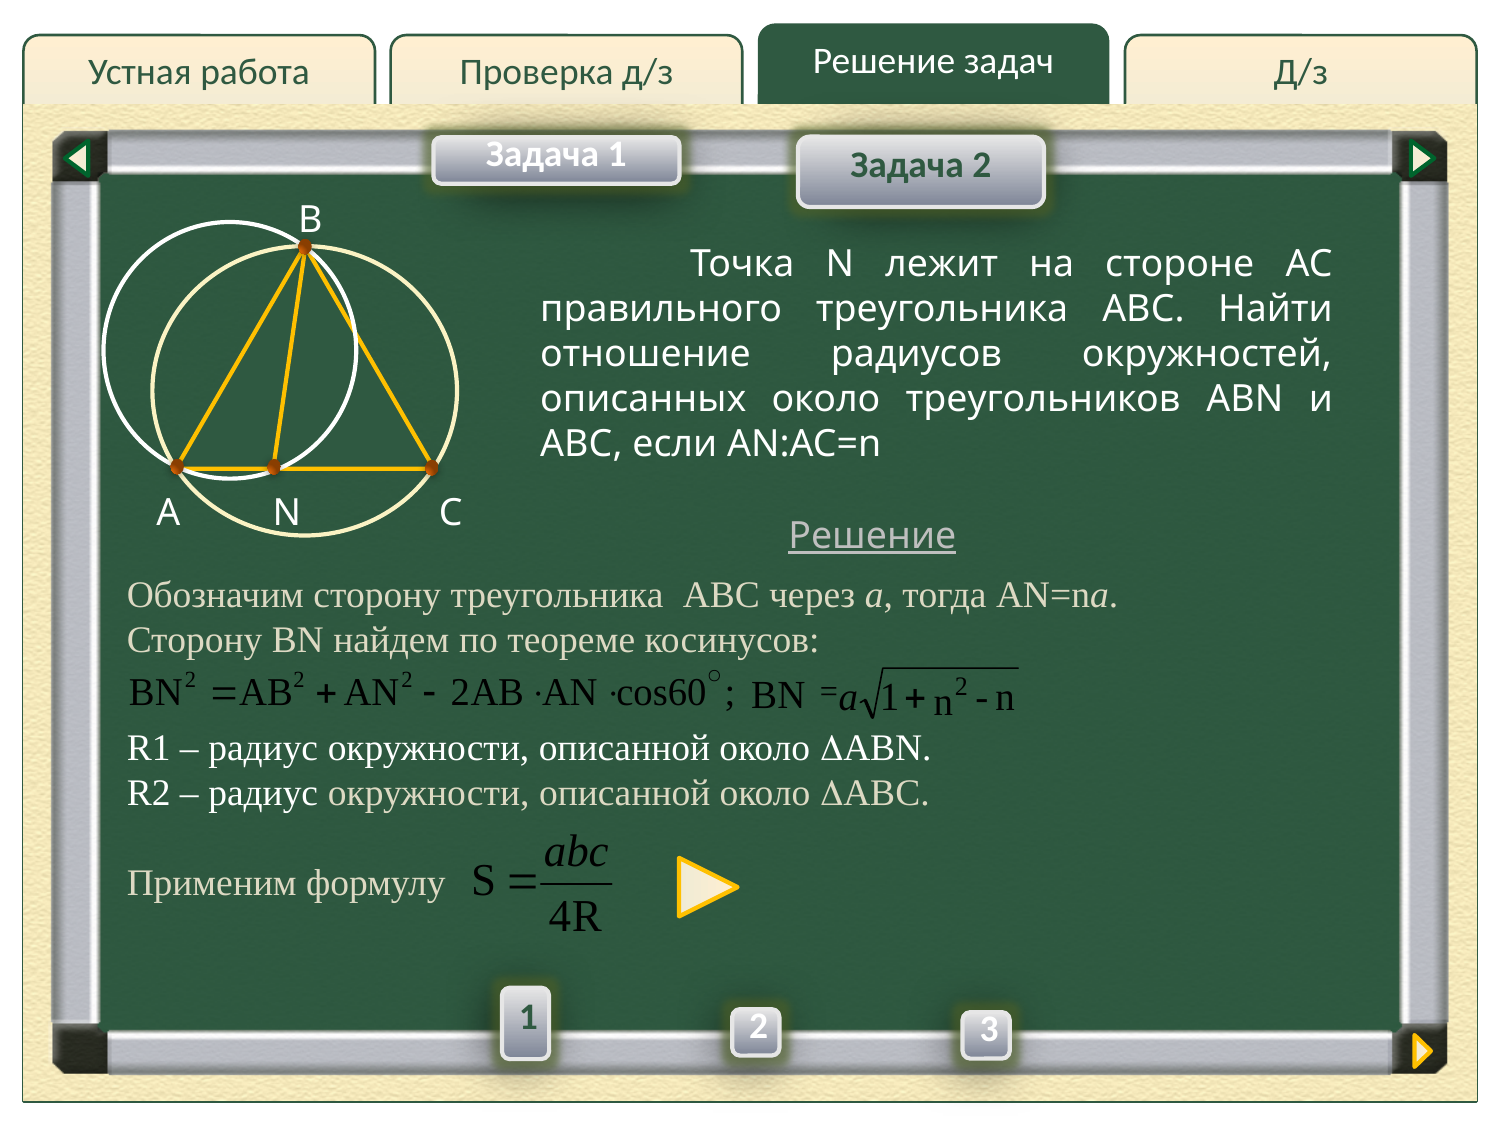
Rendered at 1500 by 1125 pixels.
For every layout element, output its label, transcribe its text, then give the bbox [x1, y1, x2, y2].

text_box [272, 251, 306, 468]
text_box Решение задач [755, 21, 1112, 101]
text_box Проверка д/з [388, 32, 745, 101]
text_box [122, 648, 743, 723]
picture [22, 104, 1477, 1102]
text_box Устная работа [21, 32, 378, 102]
text_box Д/з [1122, 32, 1479, 103]
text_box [465, 822, 621, 942]
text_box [748, 655, 1032, 725]
